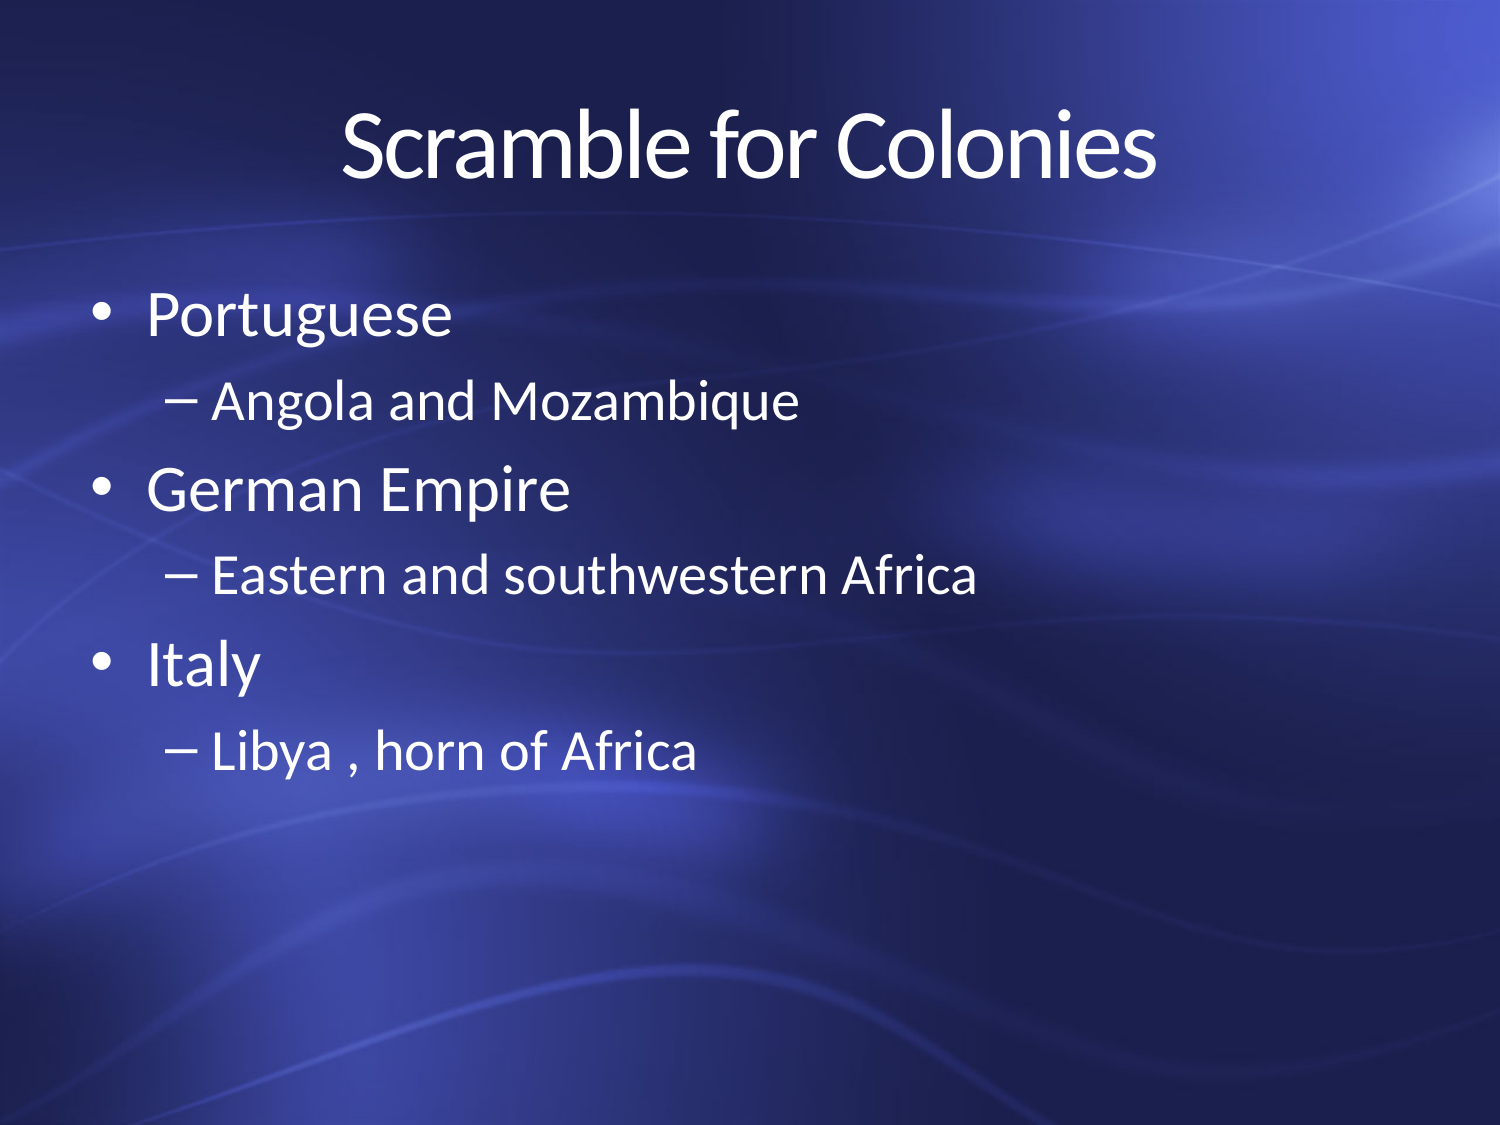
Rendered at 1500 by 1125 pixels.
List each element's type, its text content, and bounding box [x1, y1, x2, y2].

picture [0, 0, 1500, 1125]
title Scramble for Colonies [75, 45, 1425, 233]
list Portuguese Angola and Mozambique German Empire Eastern and southwestern Africa Italy Libya , horn of Africa [75, 262, 1425, 1005]
